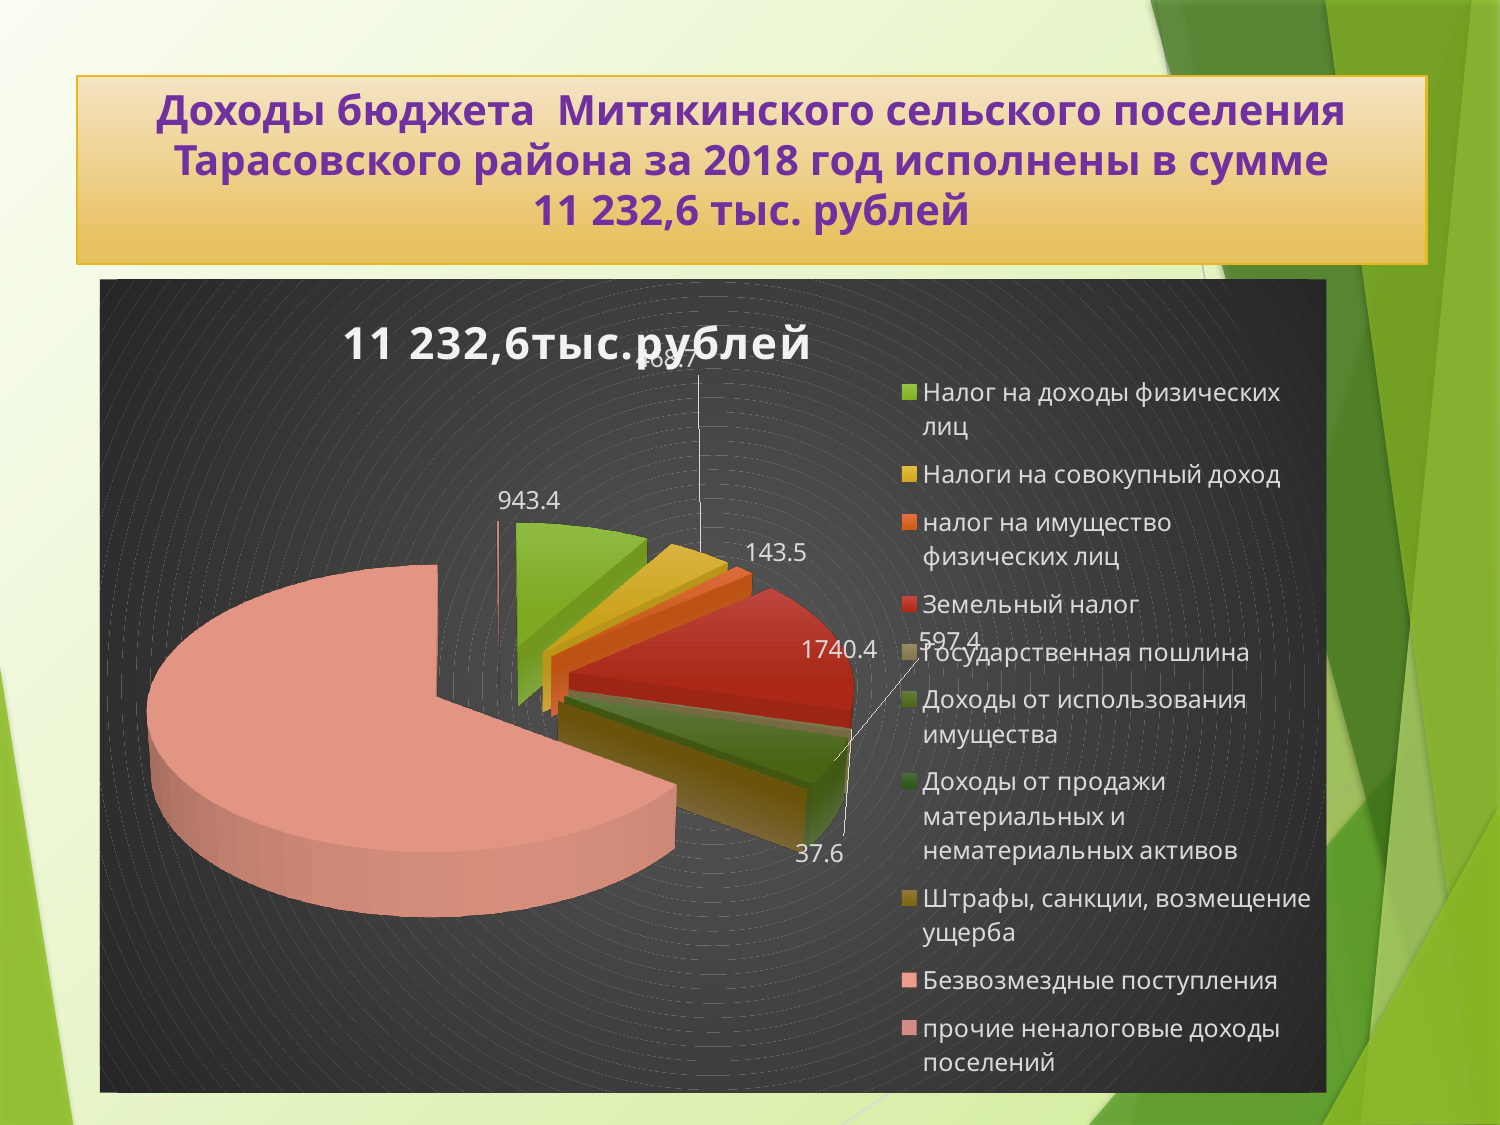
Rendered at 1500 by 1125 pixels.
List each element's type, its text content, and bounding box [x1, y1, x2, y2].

title Доходы бюджета Митякинского сельского поселения Тарасовского района за 2018 год исполнены в сумме 11 232,6 тыс. рублей [76, 75, 1428, 265]
chart [99, 278, 1327, 1094]
